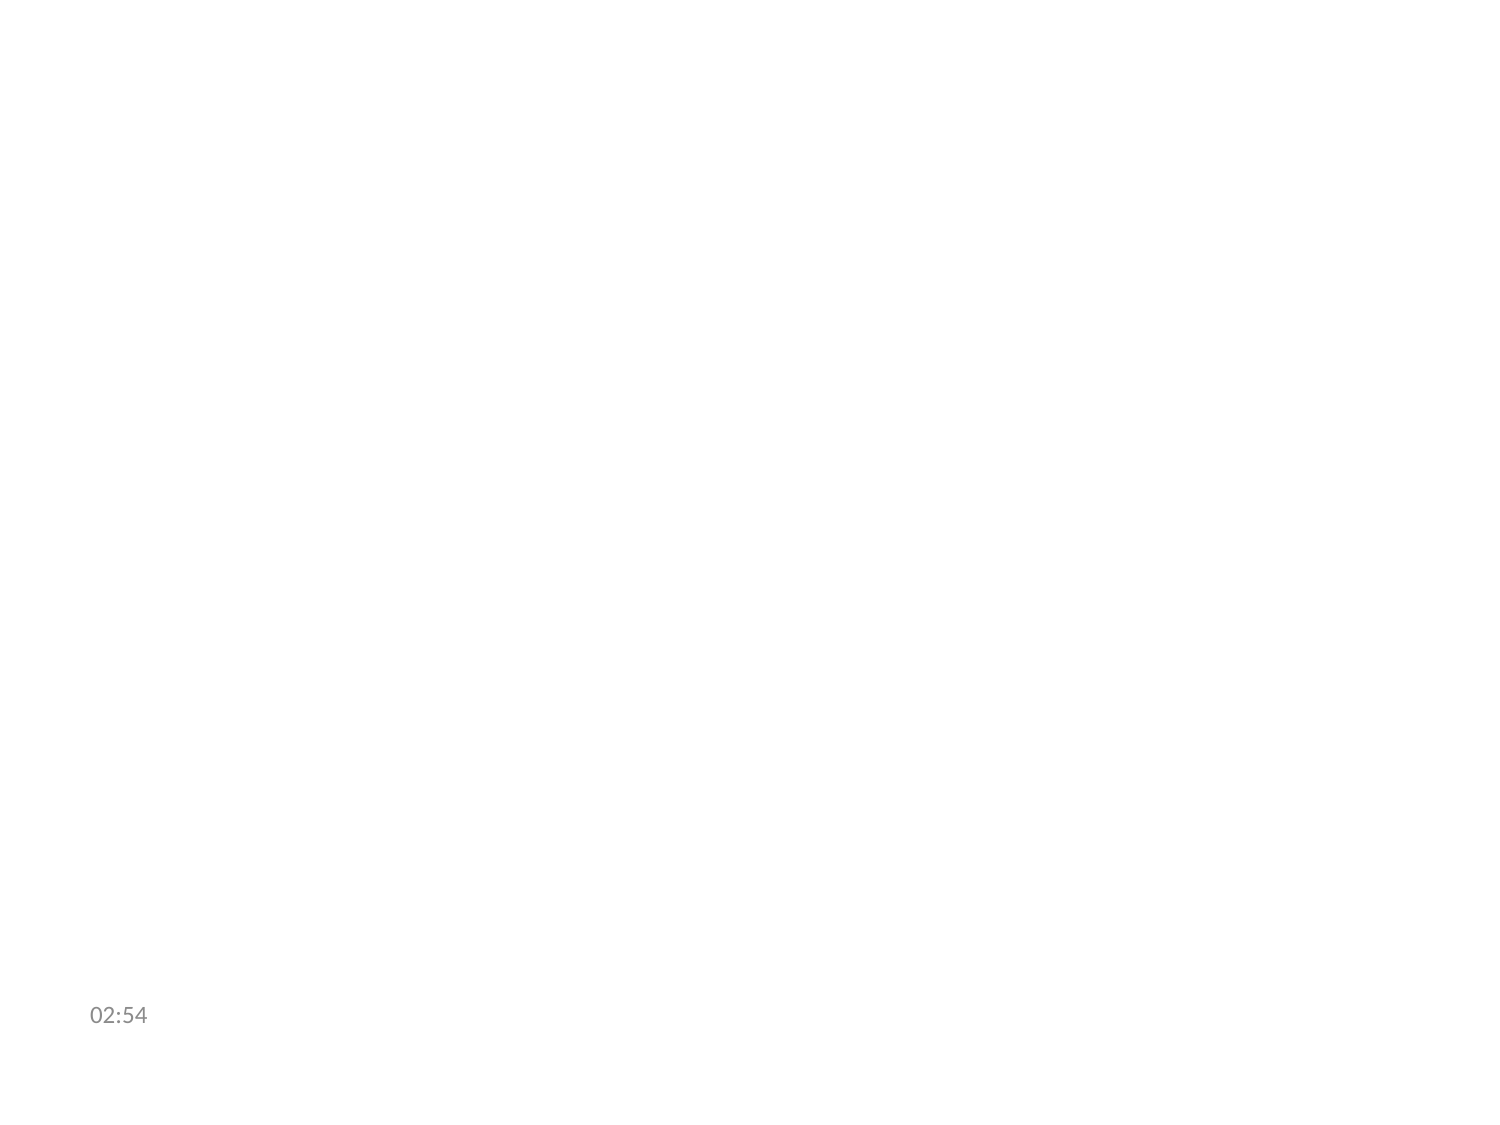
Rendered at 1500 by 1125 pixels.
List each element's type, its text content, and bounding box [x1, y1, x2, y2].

text_box 15:35 [75, 983, 425, 1044]
